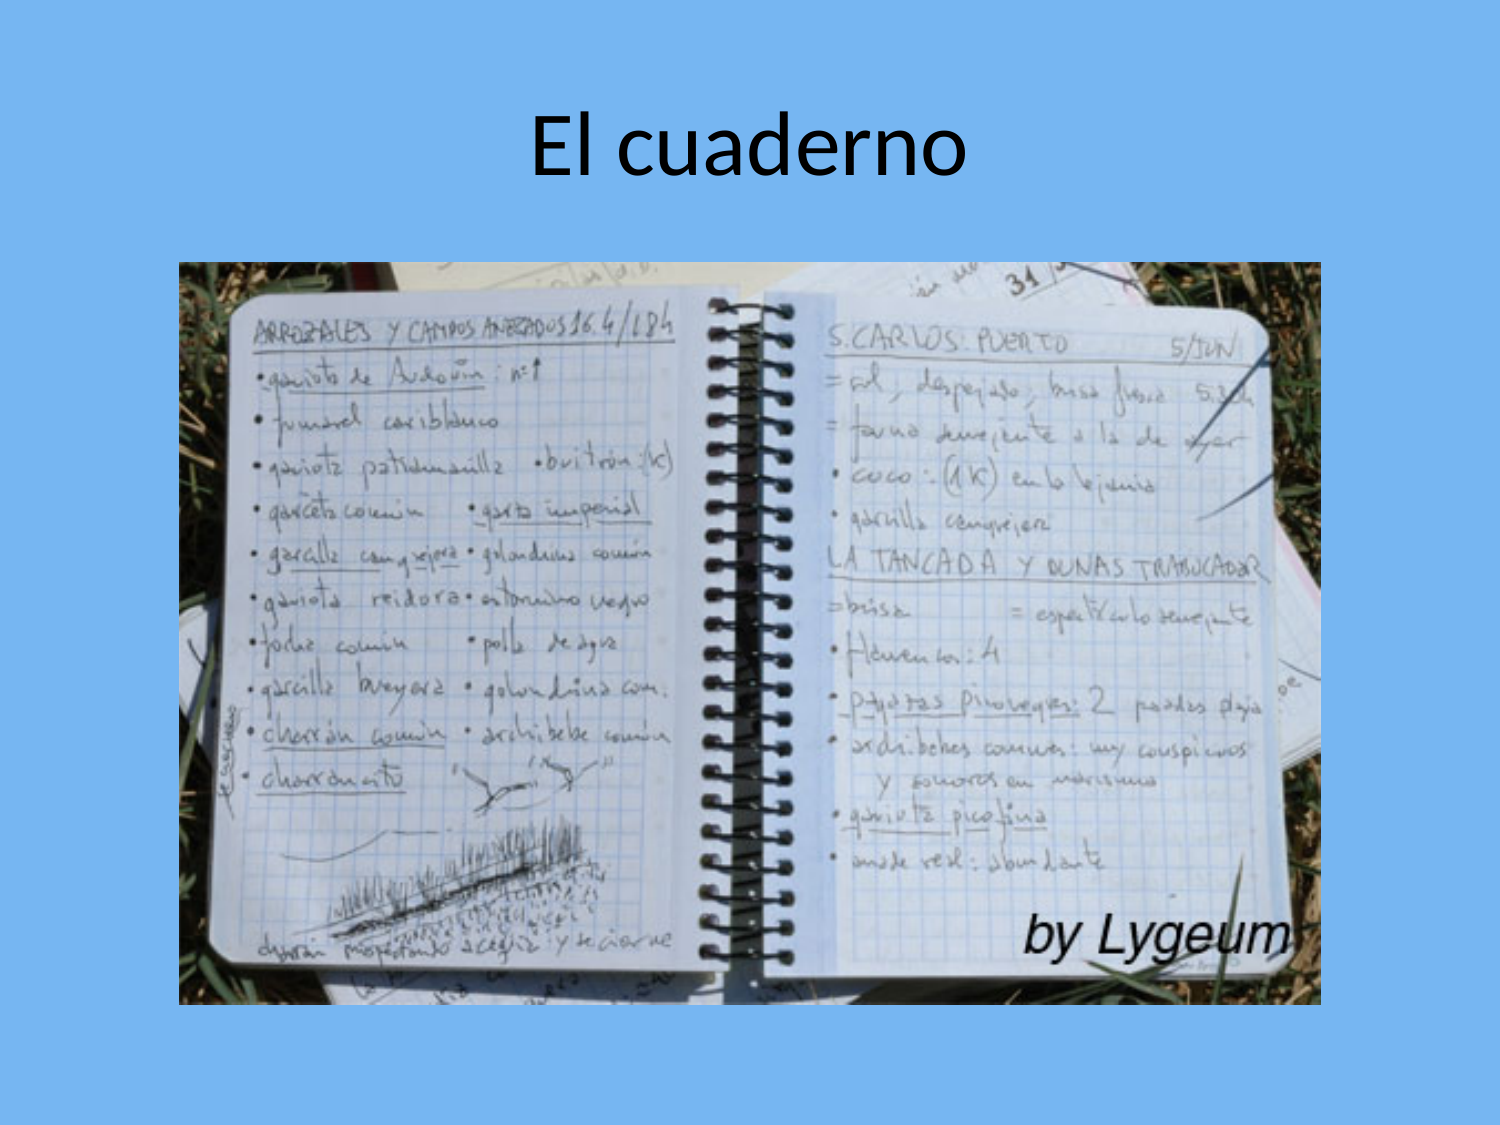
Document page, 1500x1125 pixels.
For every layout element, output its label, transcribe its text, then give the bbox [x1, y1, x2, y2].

title El cuaderno [75, 45, 1425, 233]
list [74, 262, 1426, 1006]
